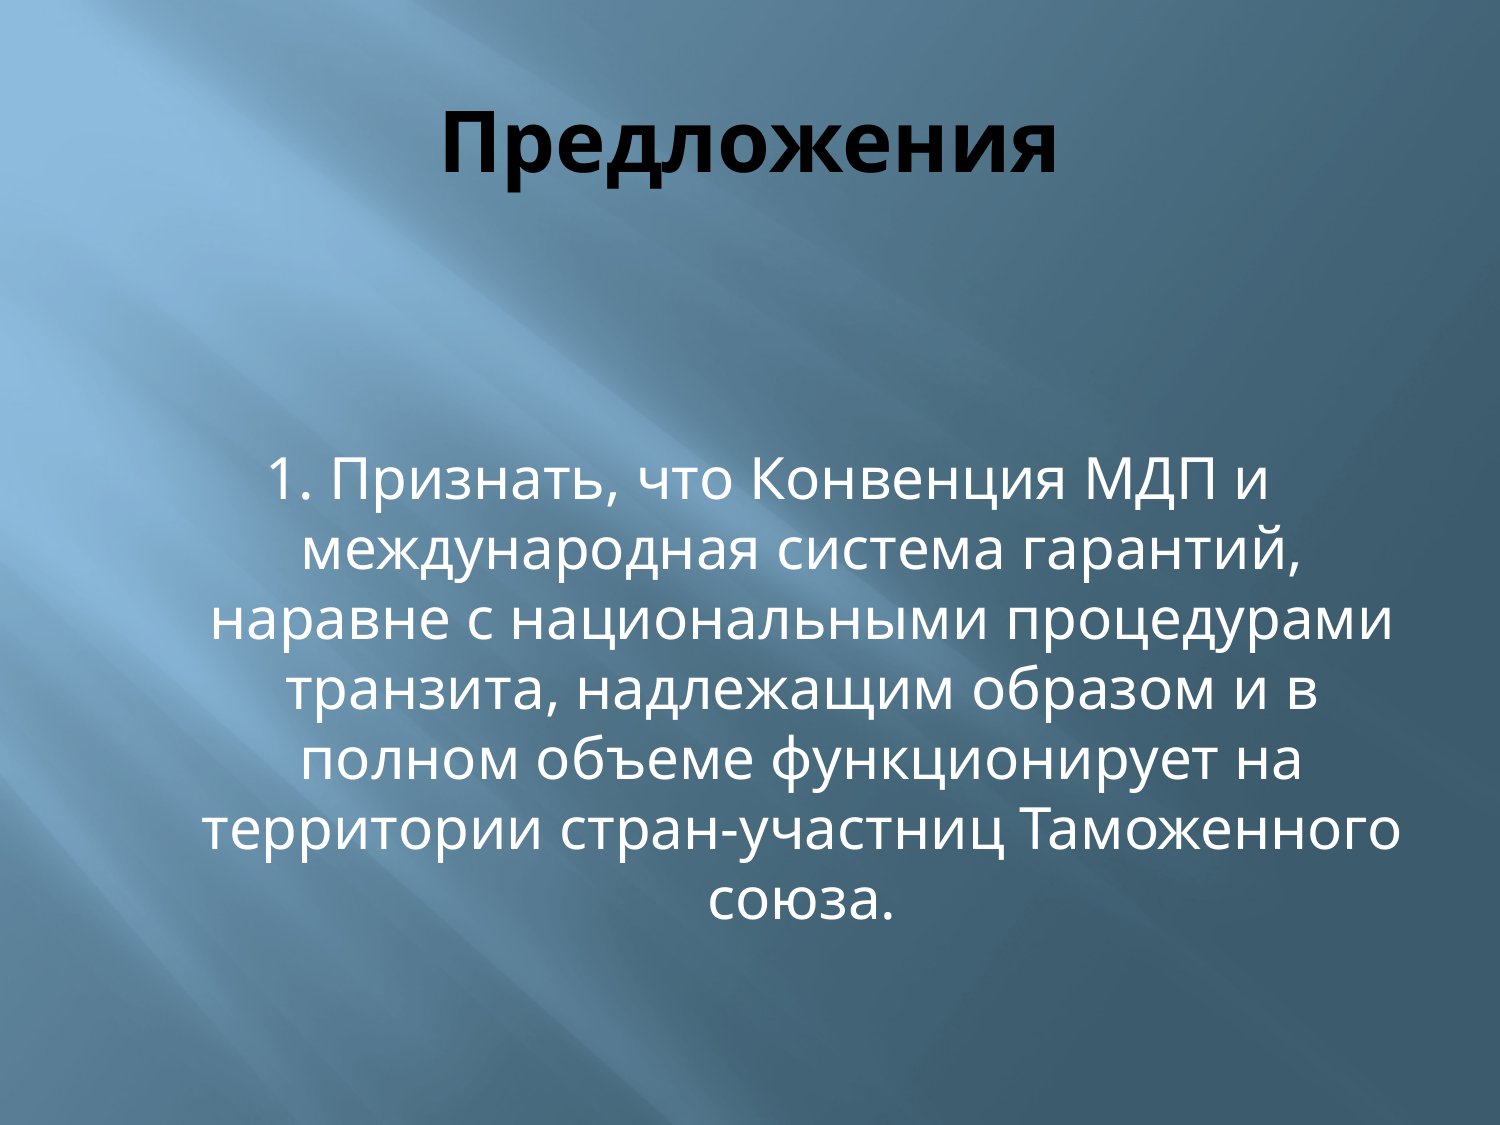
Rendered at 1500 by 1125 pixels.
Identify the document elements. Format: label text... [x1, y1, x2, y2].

title Предложения [75, 45, 1425, 233]
list 1. Признать, что Конвенция МДП и международная система гарантий, наравне с национальными процедурами транзита, надлежащим образом и в полном объеме функционирует на территории стран-участниц Таможенного союза. [82, 433, 1432, 1125]
